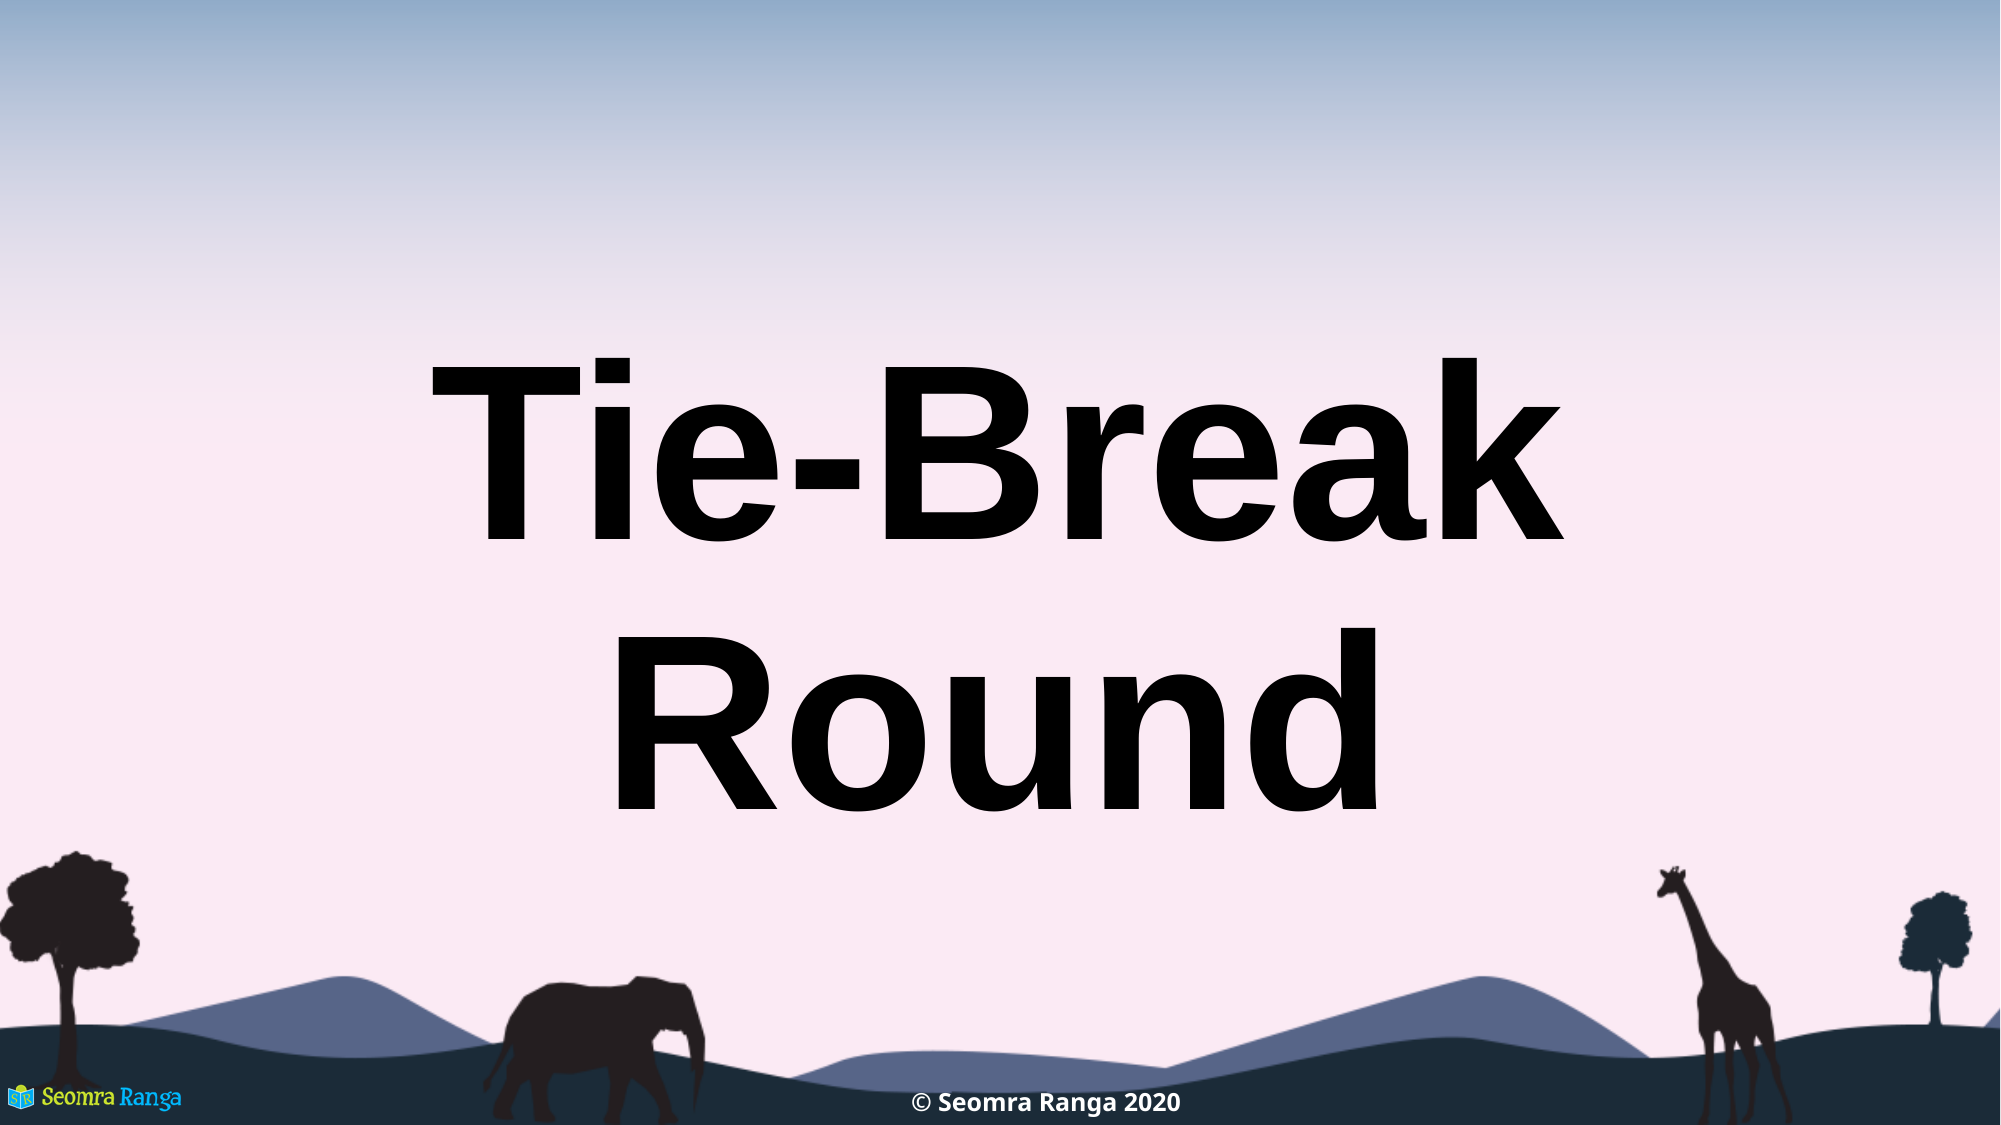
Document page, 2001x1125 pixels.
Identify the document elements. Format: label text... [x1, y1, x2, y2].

picture [0, 0, 2001, 1125]
text_box © Seomra Ranga 2020 www.seomraranga.com [762, 1079, 1330, 1125]
list Tie-Break Round [135, 215, 1861, 936]
